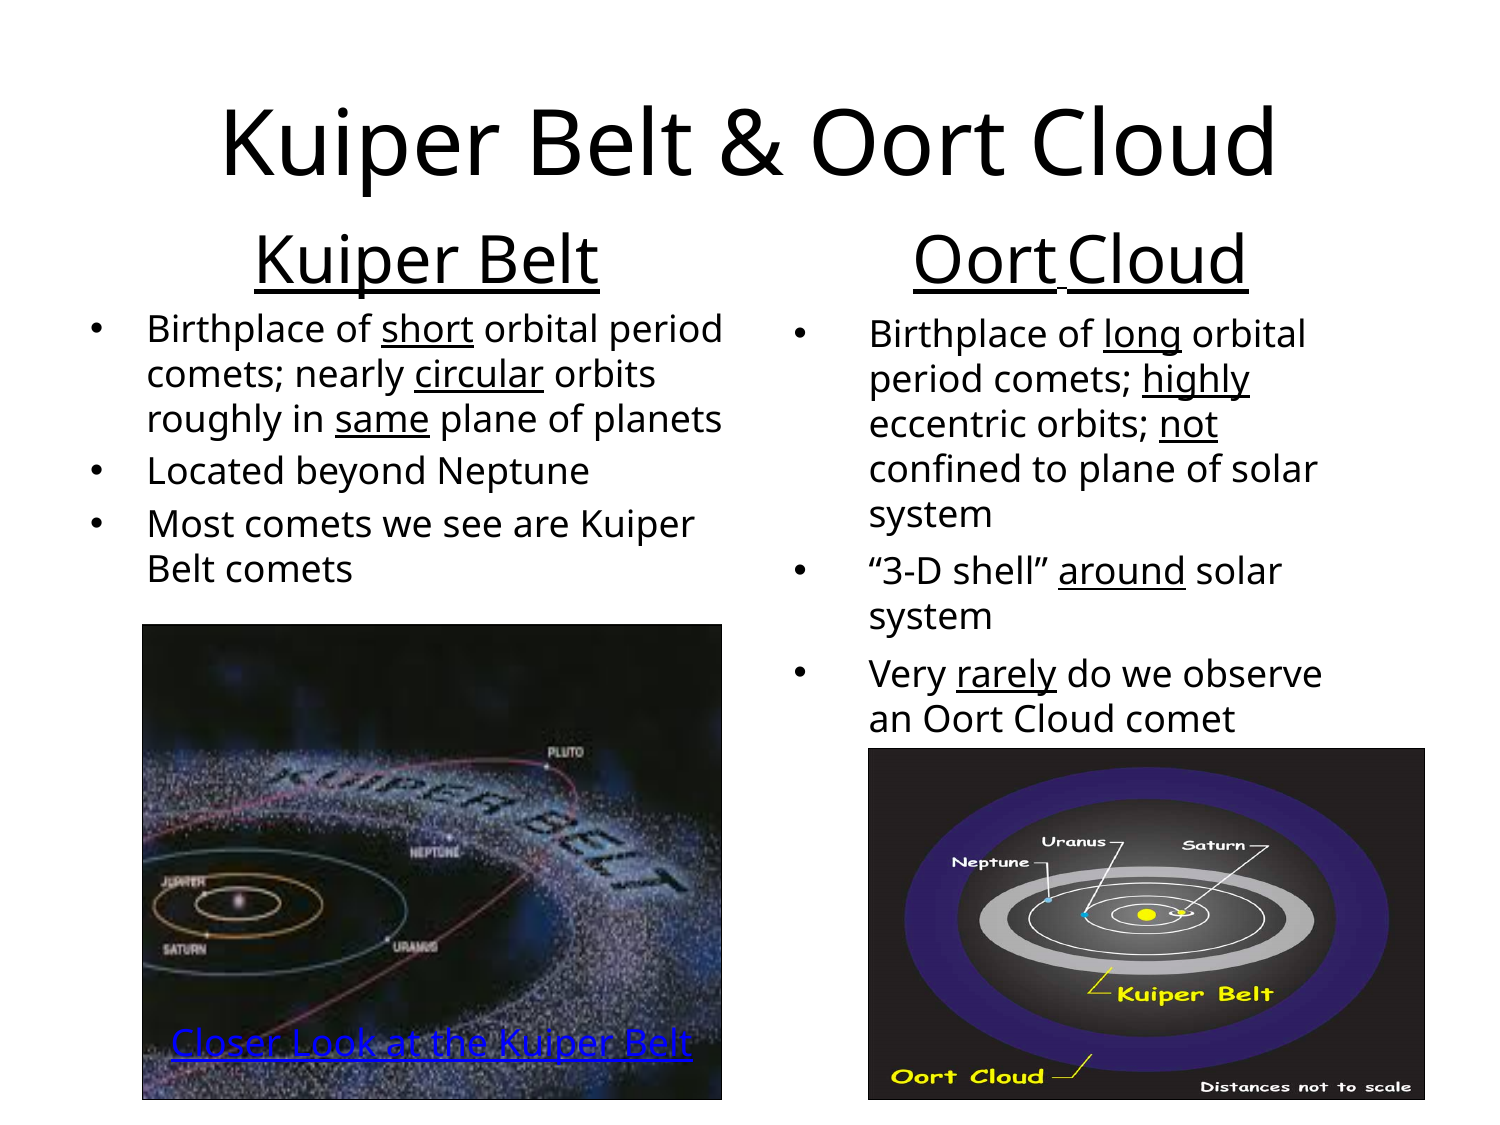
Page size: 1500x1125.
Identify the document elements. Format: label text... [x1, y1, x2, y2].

title Kuiper Belt & Oort Cloud [75, 45, 1425, 233]
picture [142, 624, 722, 1100]
picture [868, 748, 1426, 1100]
list Kuiper Belt Birthplace of short orbital period comets; nearly circular orbits roughly in same plane of planets Located beyond Neptune Most comets we see are Kuiper Belt comets [75, 209, 779, 1012]
text_box Oort Cloud Birthplace of long orbital period comets; highly eccentric orbits; not confined to plane of solar system “3-D shell” around solar system Very rarely do we observe an Oort Cloud comet [778, 209, 1384, 792]
